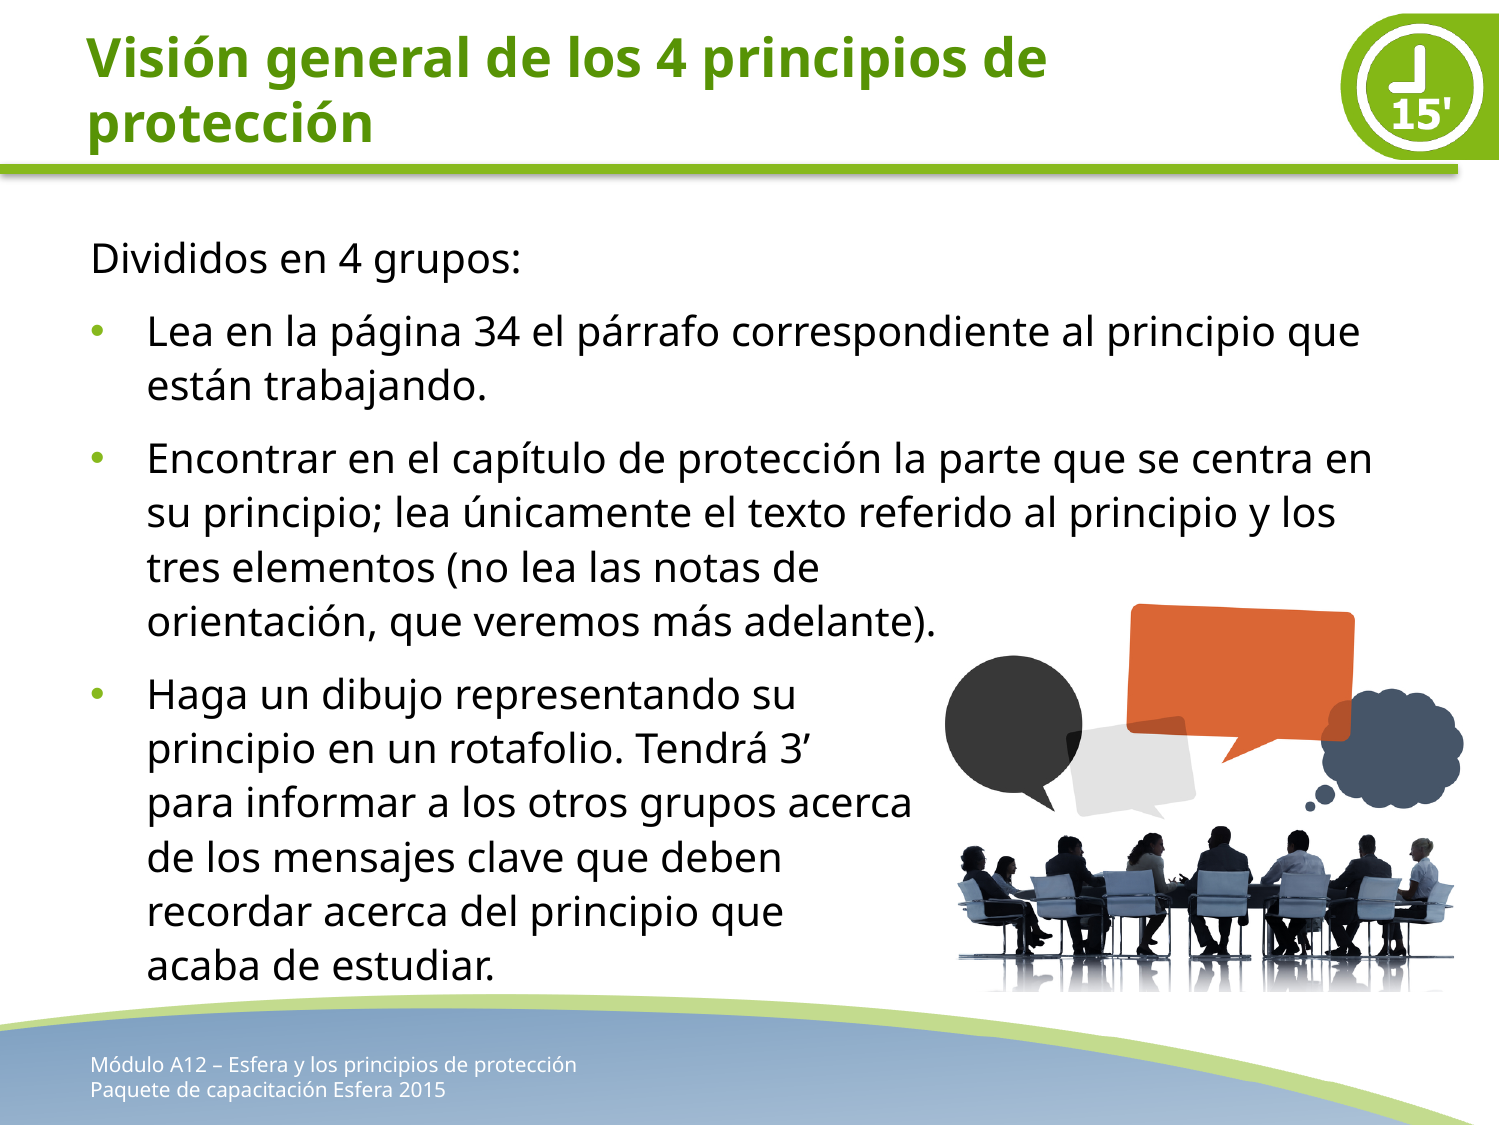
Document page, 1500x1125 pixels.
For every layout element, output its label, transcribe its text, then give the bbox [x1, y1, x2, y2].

picture [1330, 12, 1500, 161]
picture [0, 562, 1500, 1125]
list Divididos en 4 grupos: Lea en la página 34 el párrafo correspondiente al principio que están trabajando. Encontrar en el capítulo de protección la parte que se centra en su principio; lea únicamente el texto referido al principio y los tres elementos (no lea las notas de orientación, que veremos más adelante). Haga un dibujo representando su principio en un rotafolio. Tendrá 3’ para informar a los otros grupos acerca de los mensajes clave que deben recordar acerca del principio que acaba de estudiar. [75, 219, 1425, 1005]
title Visión general de los 4 principios de protección [75, 0, 1331, 178]
footer Módulo A12 – Esfera y los principios de protección Paquete de capacitación Esfera 2015 [75, 1046, 1072, 1107]
